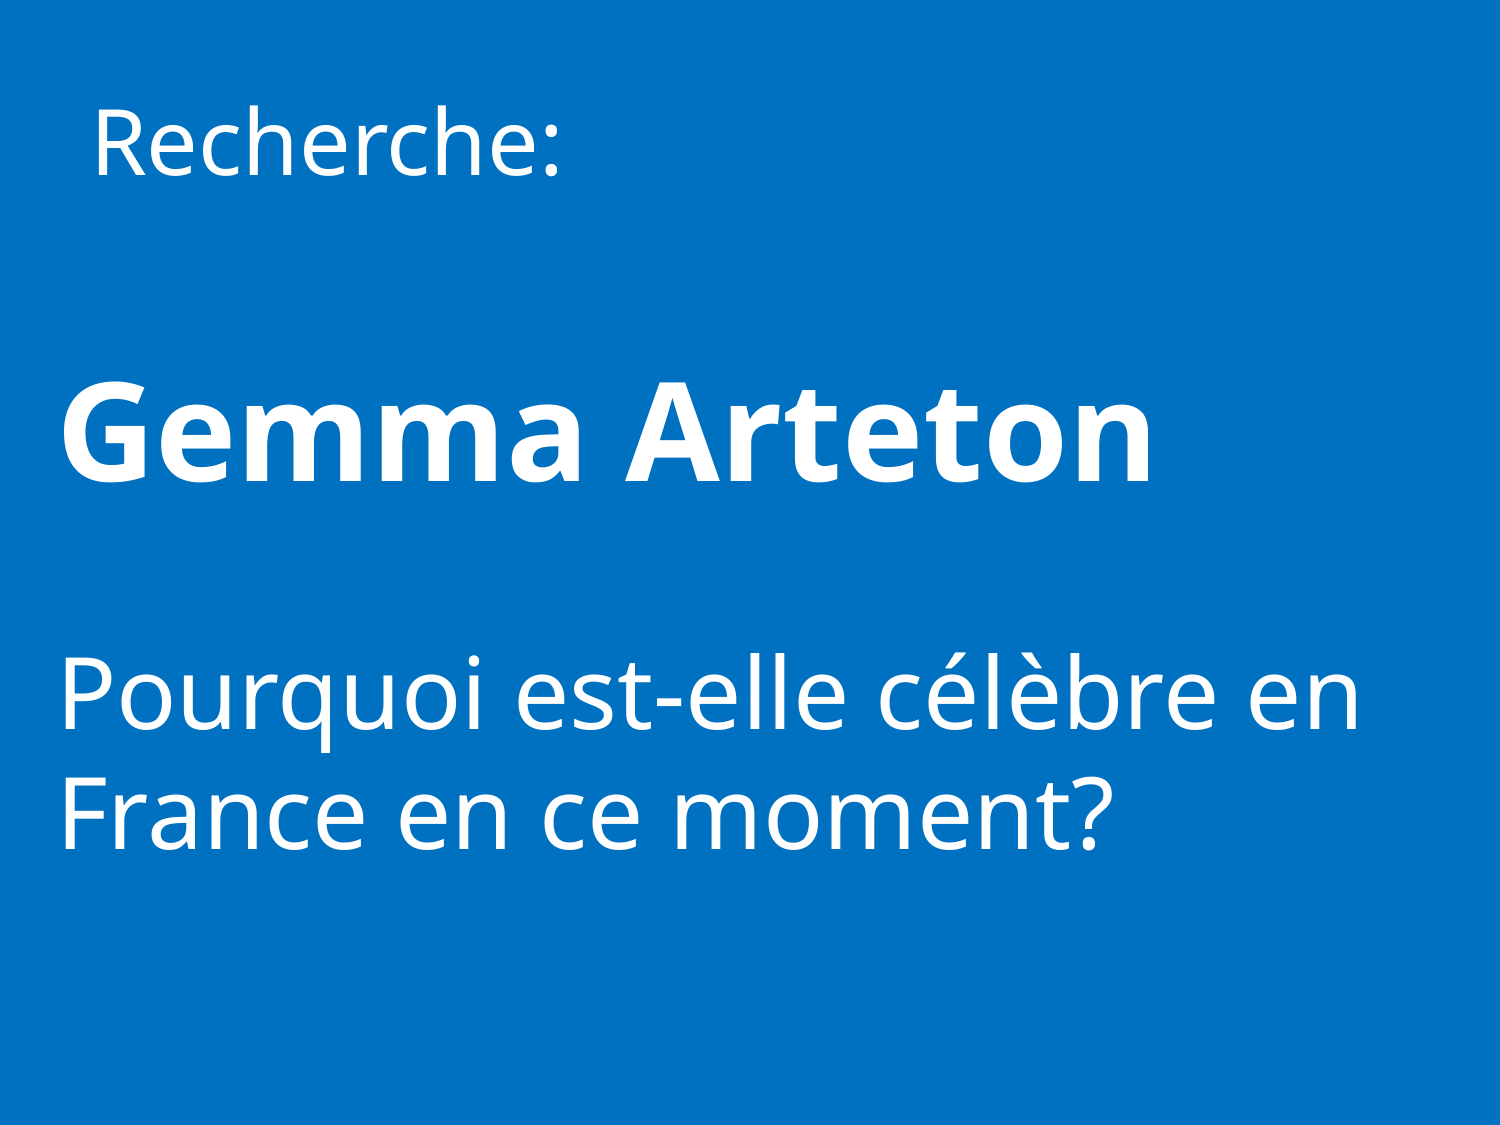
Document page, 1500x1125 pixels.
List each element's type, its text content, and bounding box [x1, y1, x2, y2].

text_box Gemma Arteton Pourquoi est-elle célèbre en France en ce moment? [41, 267, 1400, 947]
title Recherche: [75, 45, 1425, 233]
